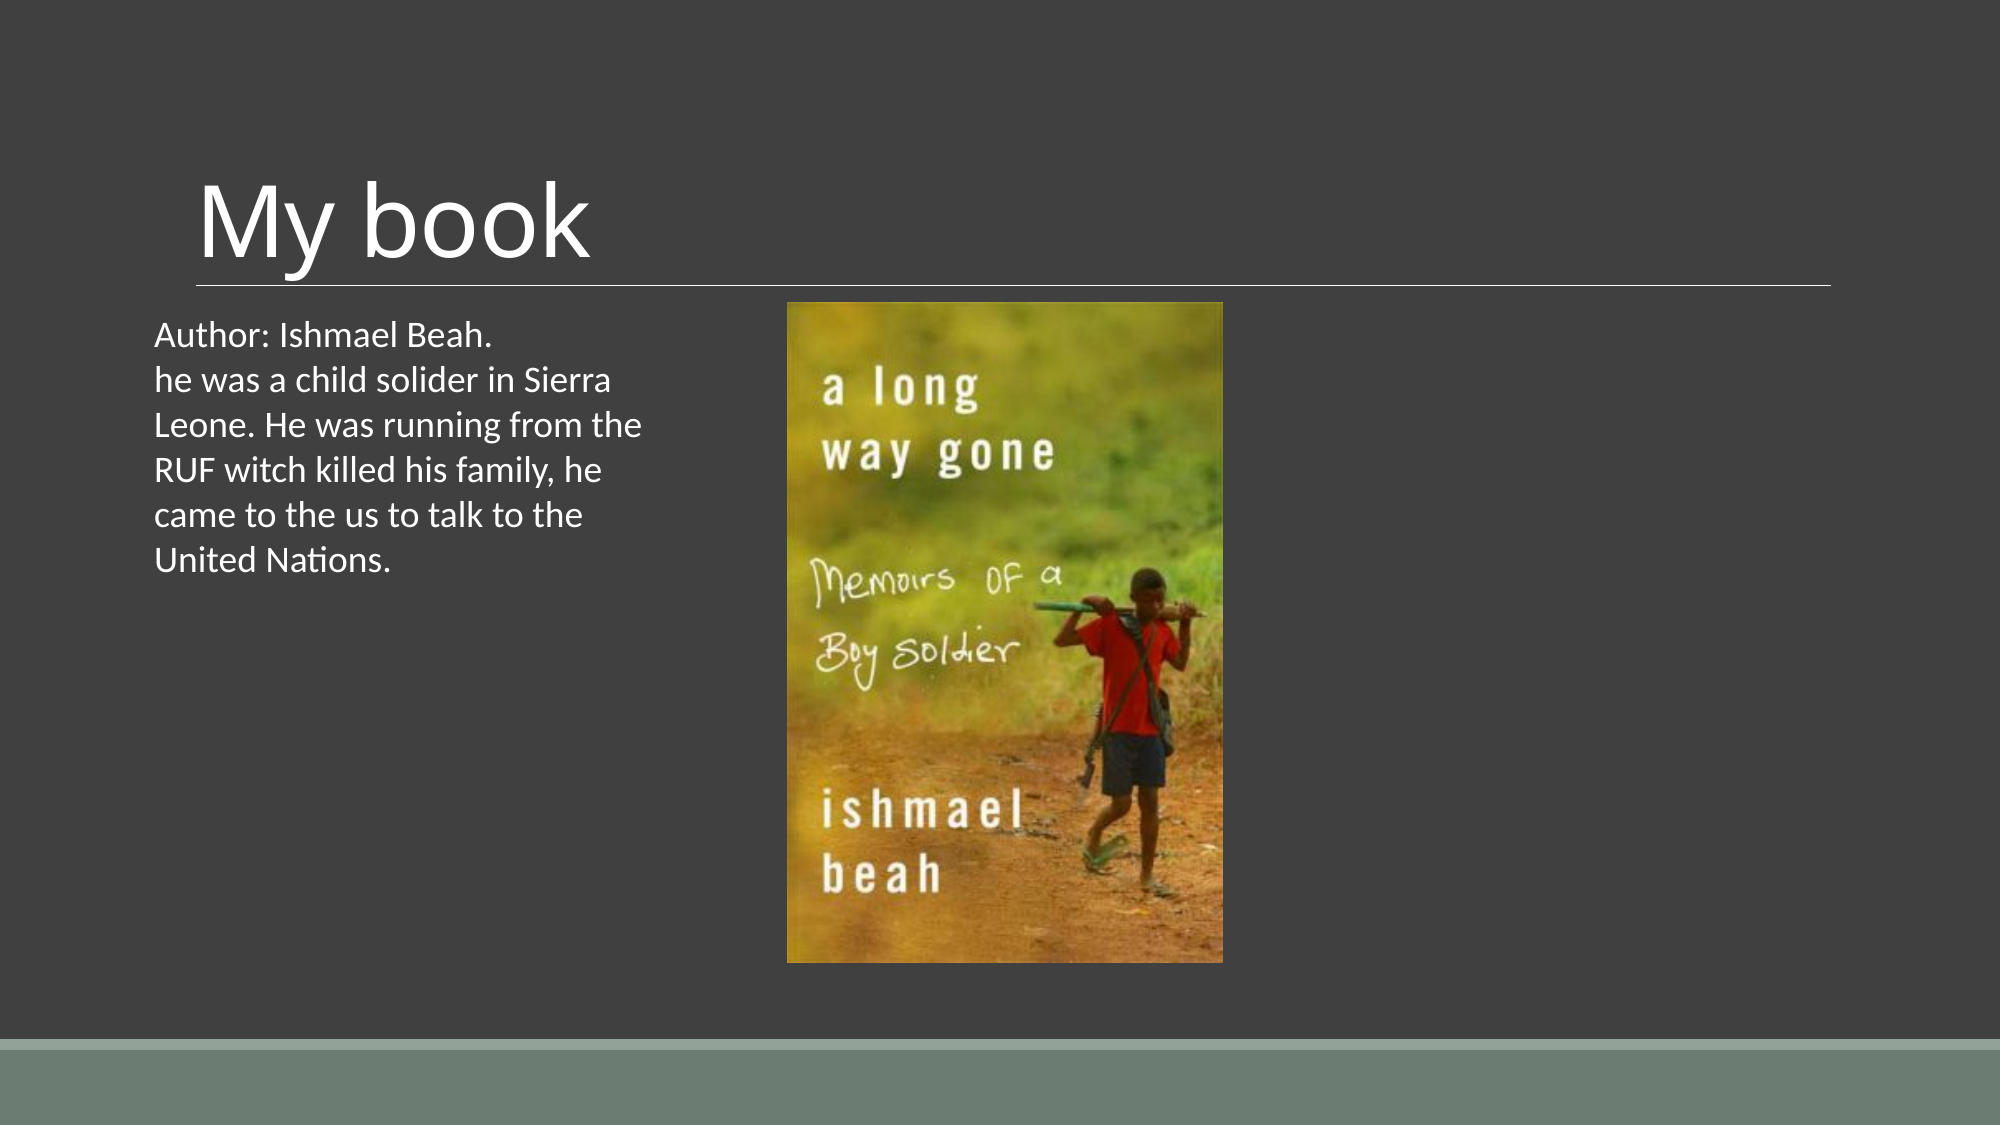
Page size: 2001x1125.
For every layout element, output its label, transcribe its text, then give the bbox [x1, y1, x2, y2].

title My book [180, 47, 1830, 285]
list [786, 302, 1224, 964]
text_box Author: Ishmael Beah. he was a child solider in Sierra Leone. He was running from the RUF witch killed his family, he came to the us to talk to the United Nations. [139, 302, 669, 588]
